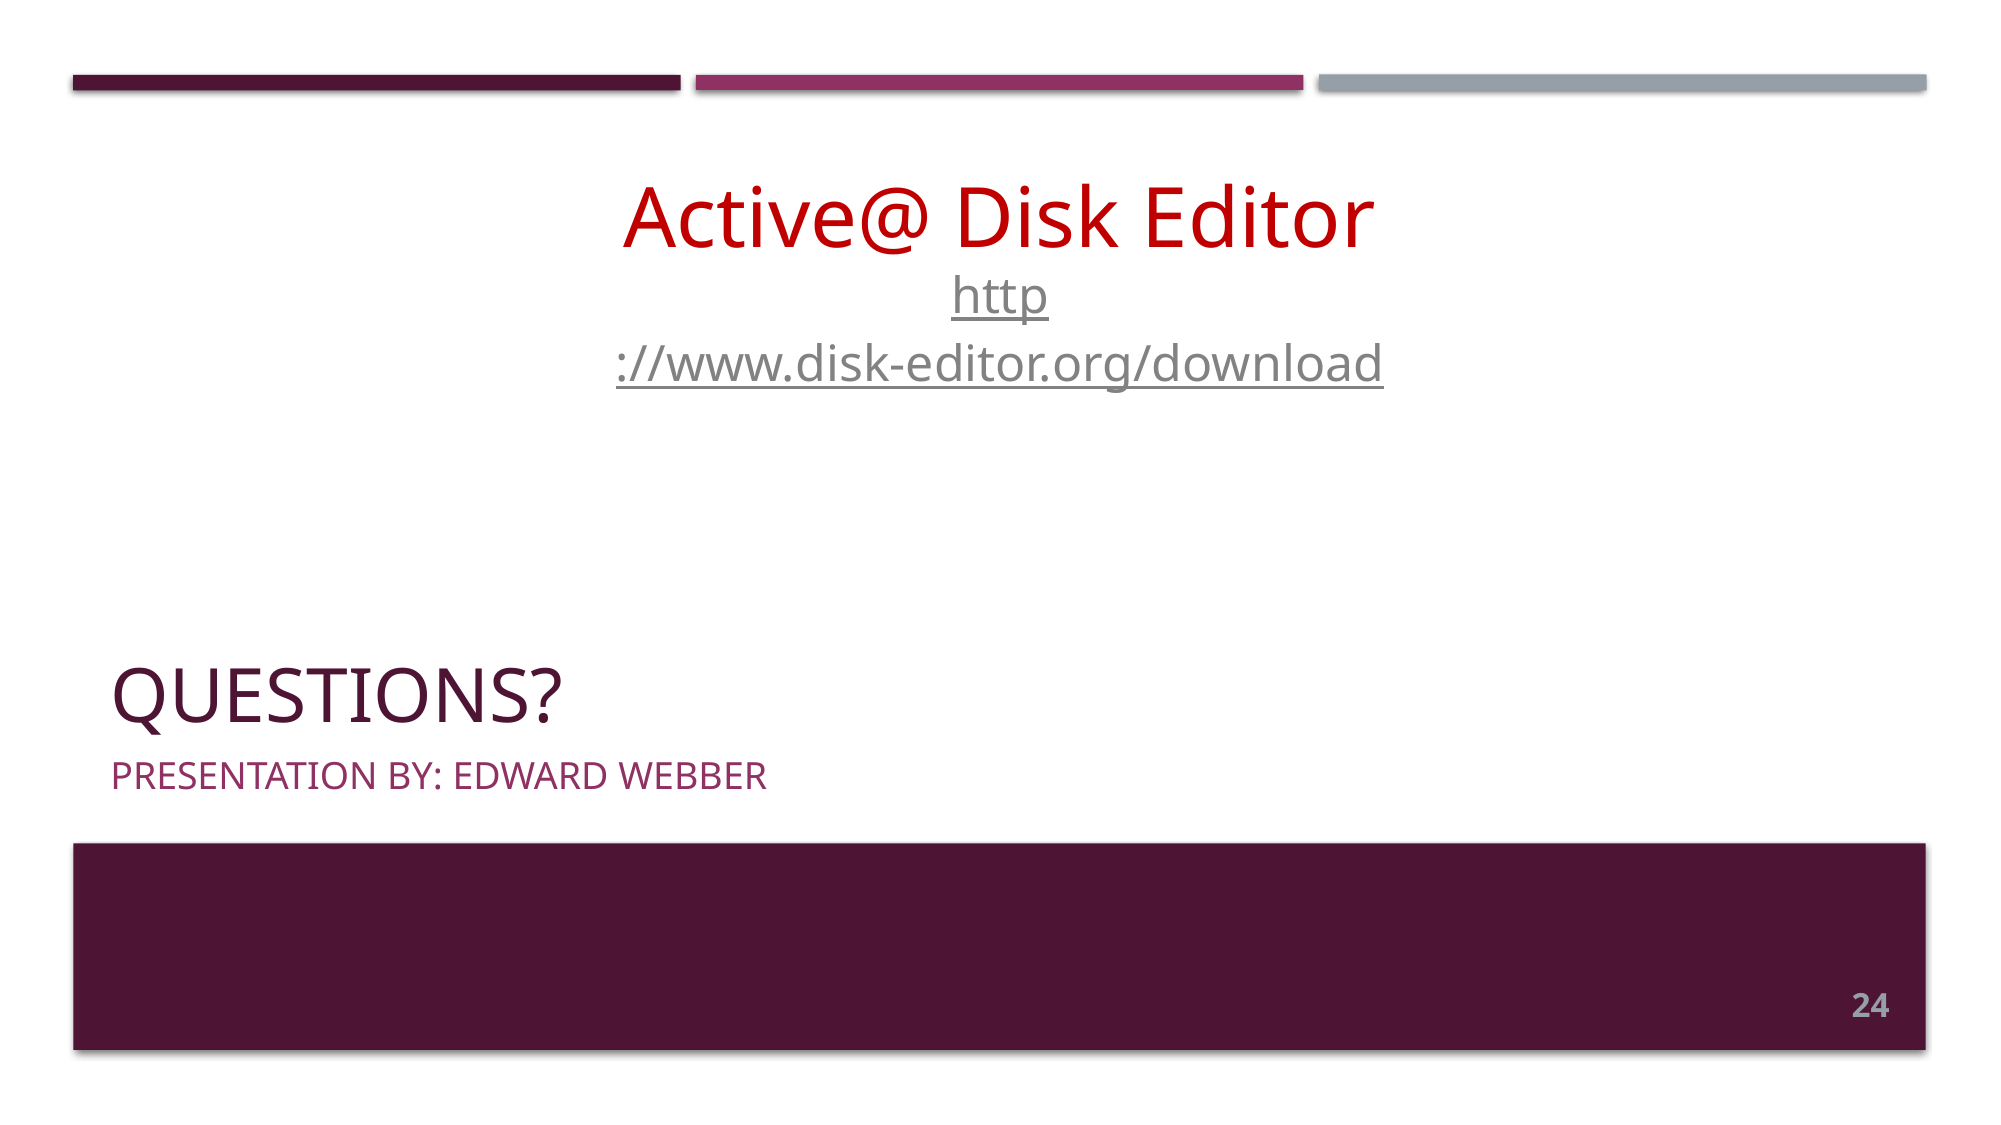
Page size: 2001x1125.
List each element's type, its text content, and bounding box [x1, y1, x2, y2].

title Questions? [95, 499, 1905, 744]
slide_number 24 [1732, 977, 1905, 1037]
list Presentation by: Edward webber [95, 744, 1905, 844]
text_box Active@ Disk Editor http://www.disk-editor.org/download [564, 156, 1436, 408]
